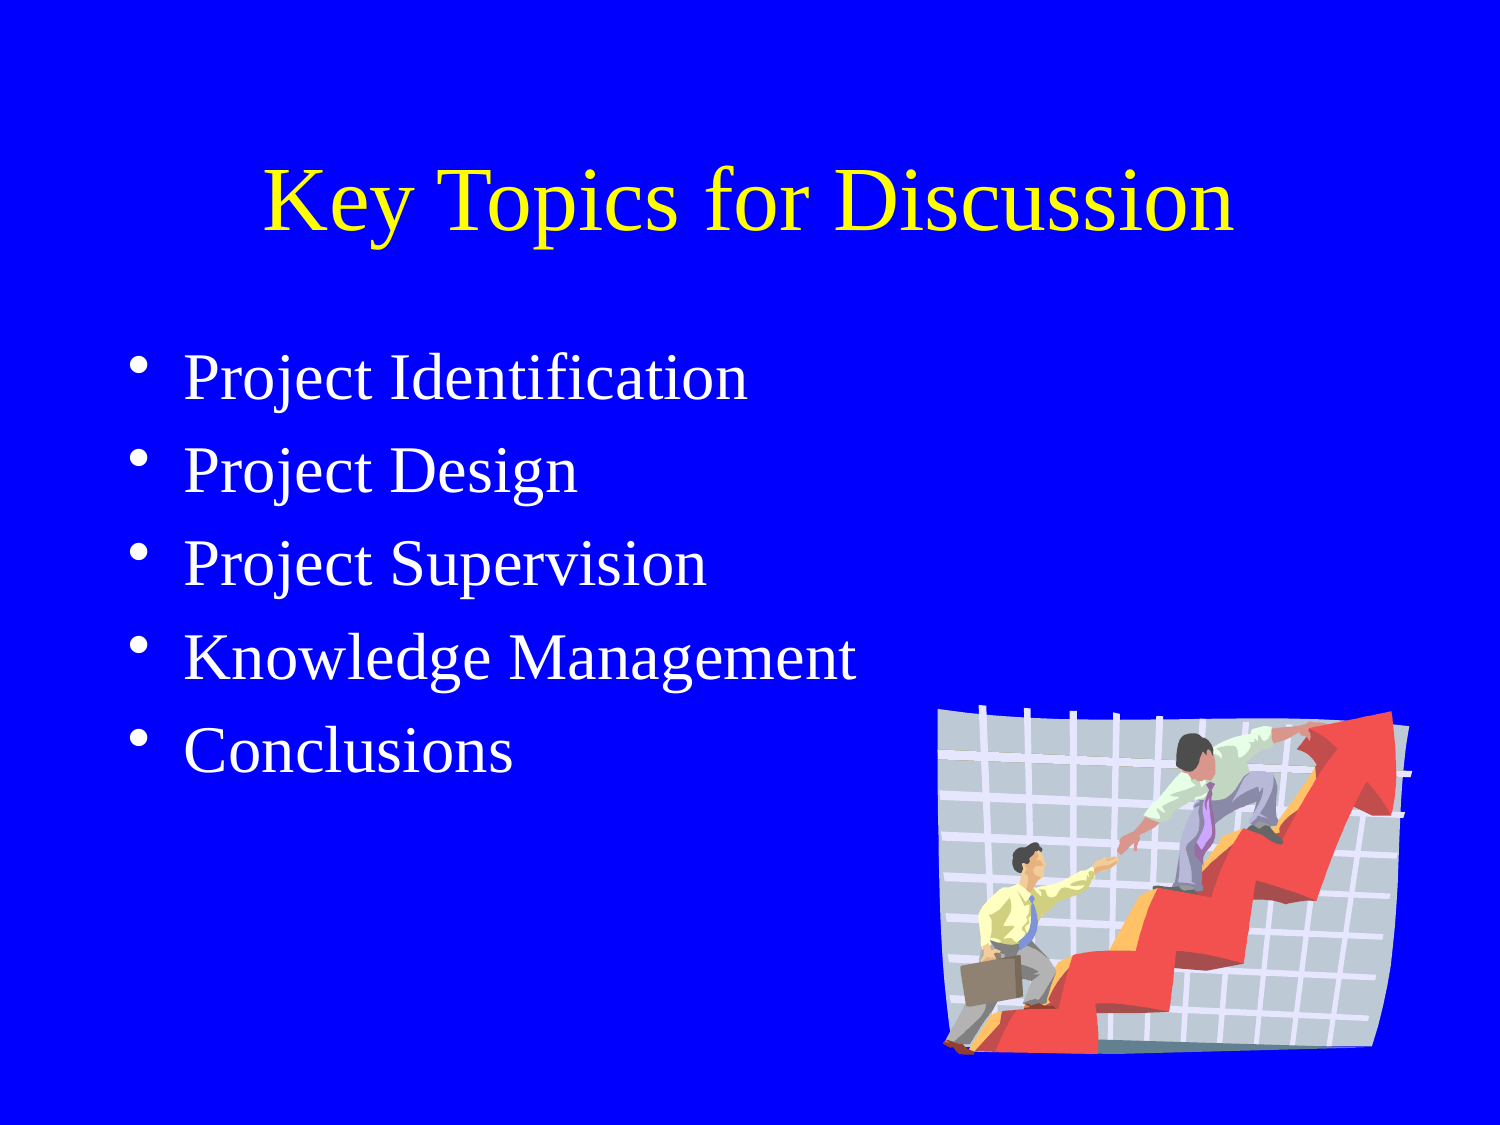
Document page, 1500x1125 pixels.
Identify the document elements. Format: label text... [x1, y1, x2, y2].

picture [937, 699, 1418, 1060]
list Project Identification Project Design Project Supervision Knowledge Management Conclusions [112, 324, 1388, 1001]
title Key Topics for Discussion [112, 99, 1388, 288]
